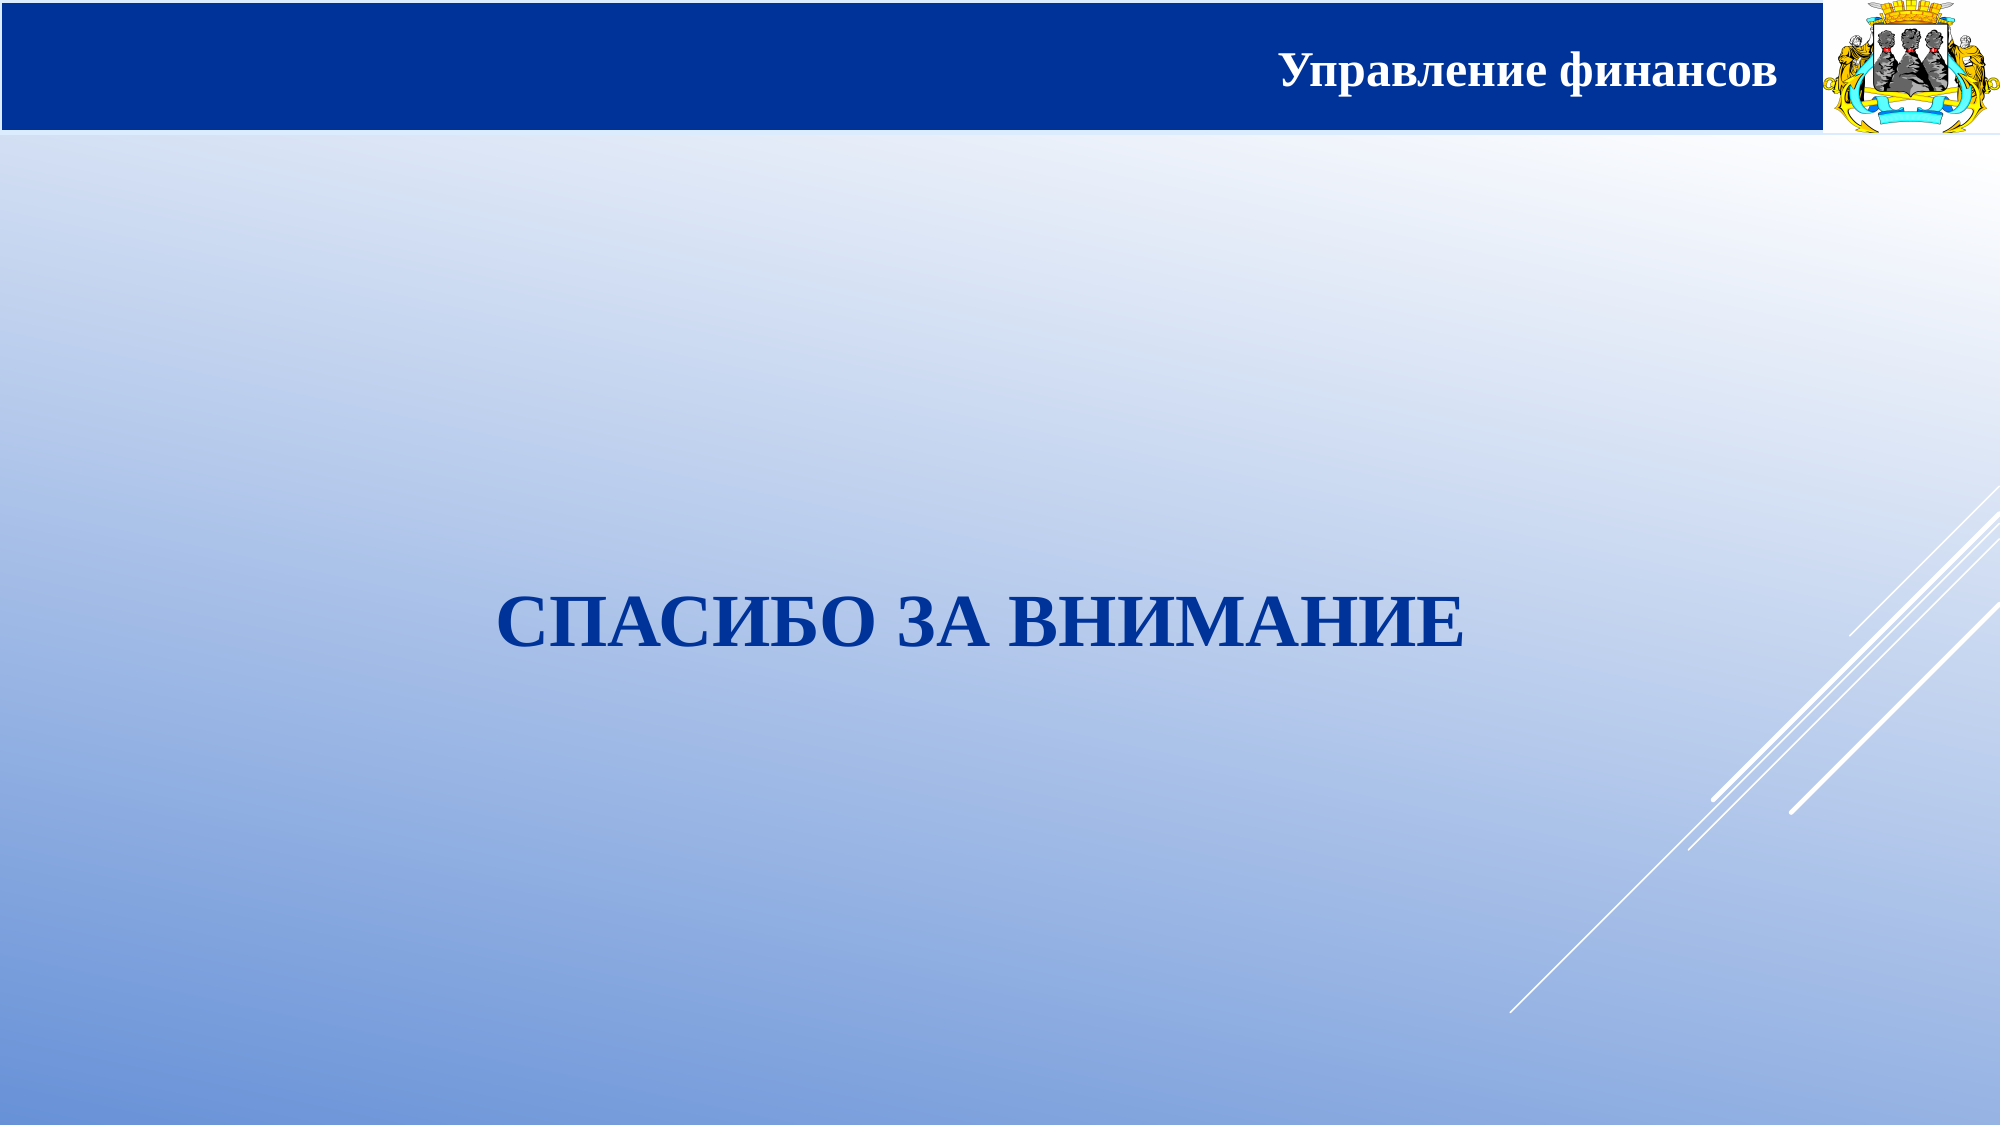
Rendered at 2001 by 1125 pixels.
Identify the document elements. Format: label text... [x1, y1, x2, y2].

title Спасибо за внимание [50, 492, 1912, 740]
picture [1823, 0, 2000, 134]
text_box Управление финансов [0, 0, 1823, 134]
